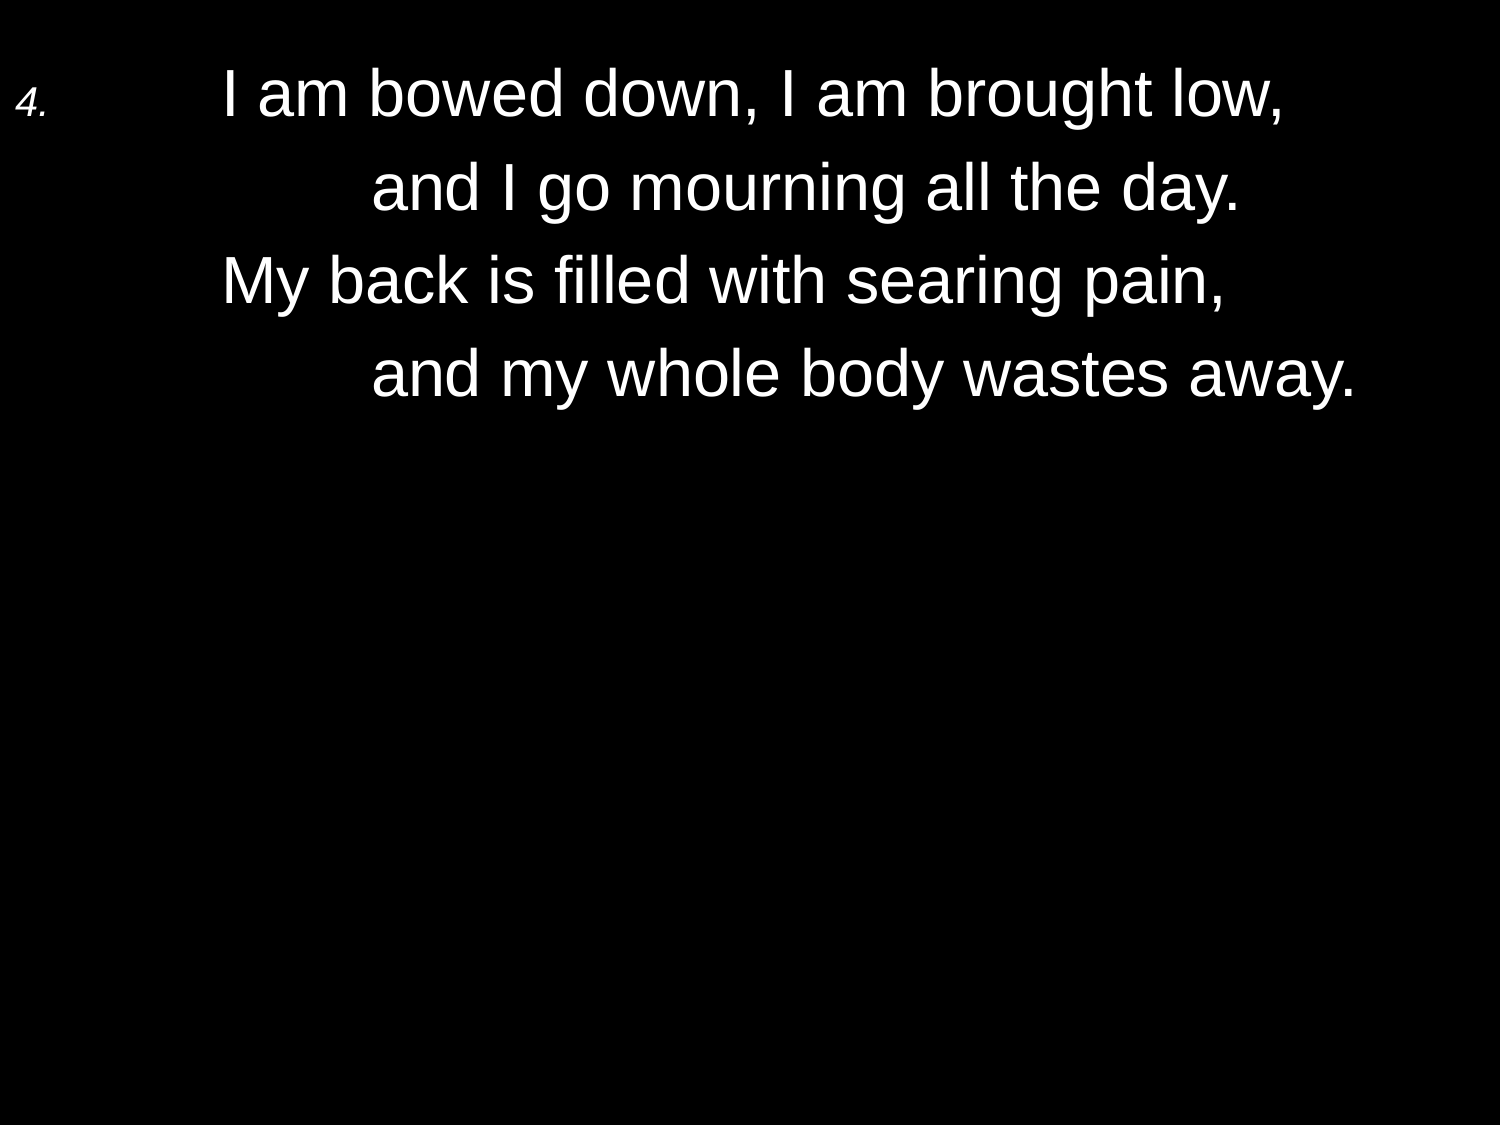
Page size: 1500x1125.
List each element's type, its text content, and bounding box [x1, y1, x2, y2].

list 4. I am bowed down, I am brought low, and I go mourning all the day. My back is filled with searing pain, and my whole body wastes away. [0, 42, 1500, 1047]
